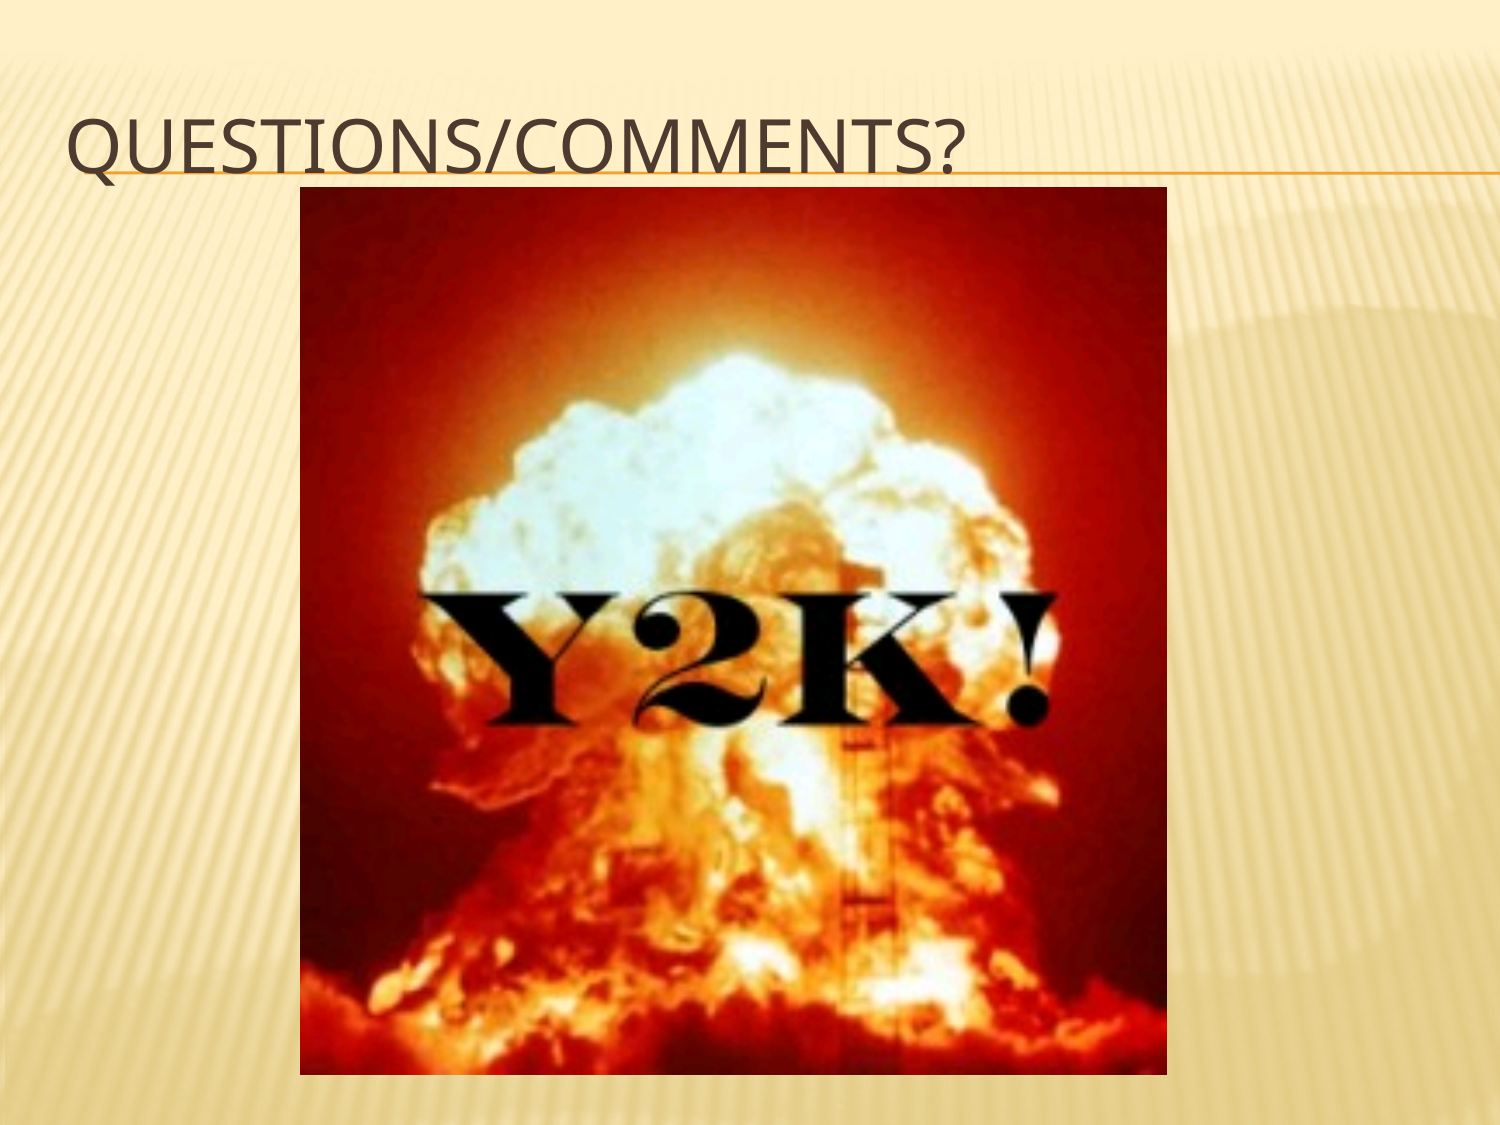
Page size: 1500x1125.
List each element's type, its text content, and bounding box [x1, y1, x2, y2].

title Questions/Comments? [50, 75, 1475, 213]
picture [299, 187, 1167, 1076]
